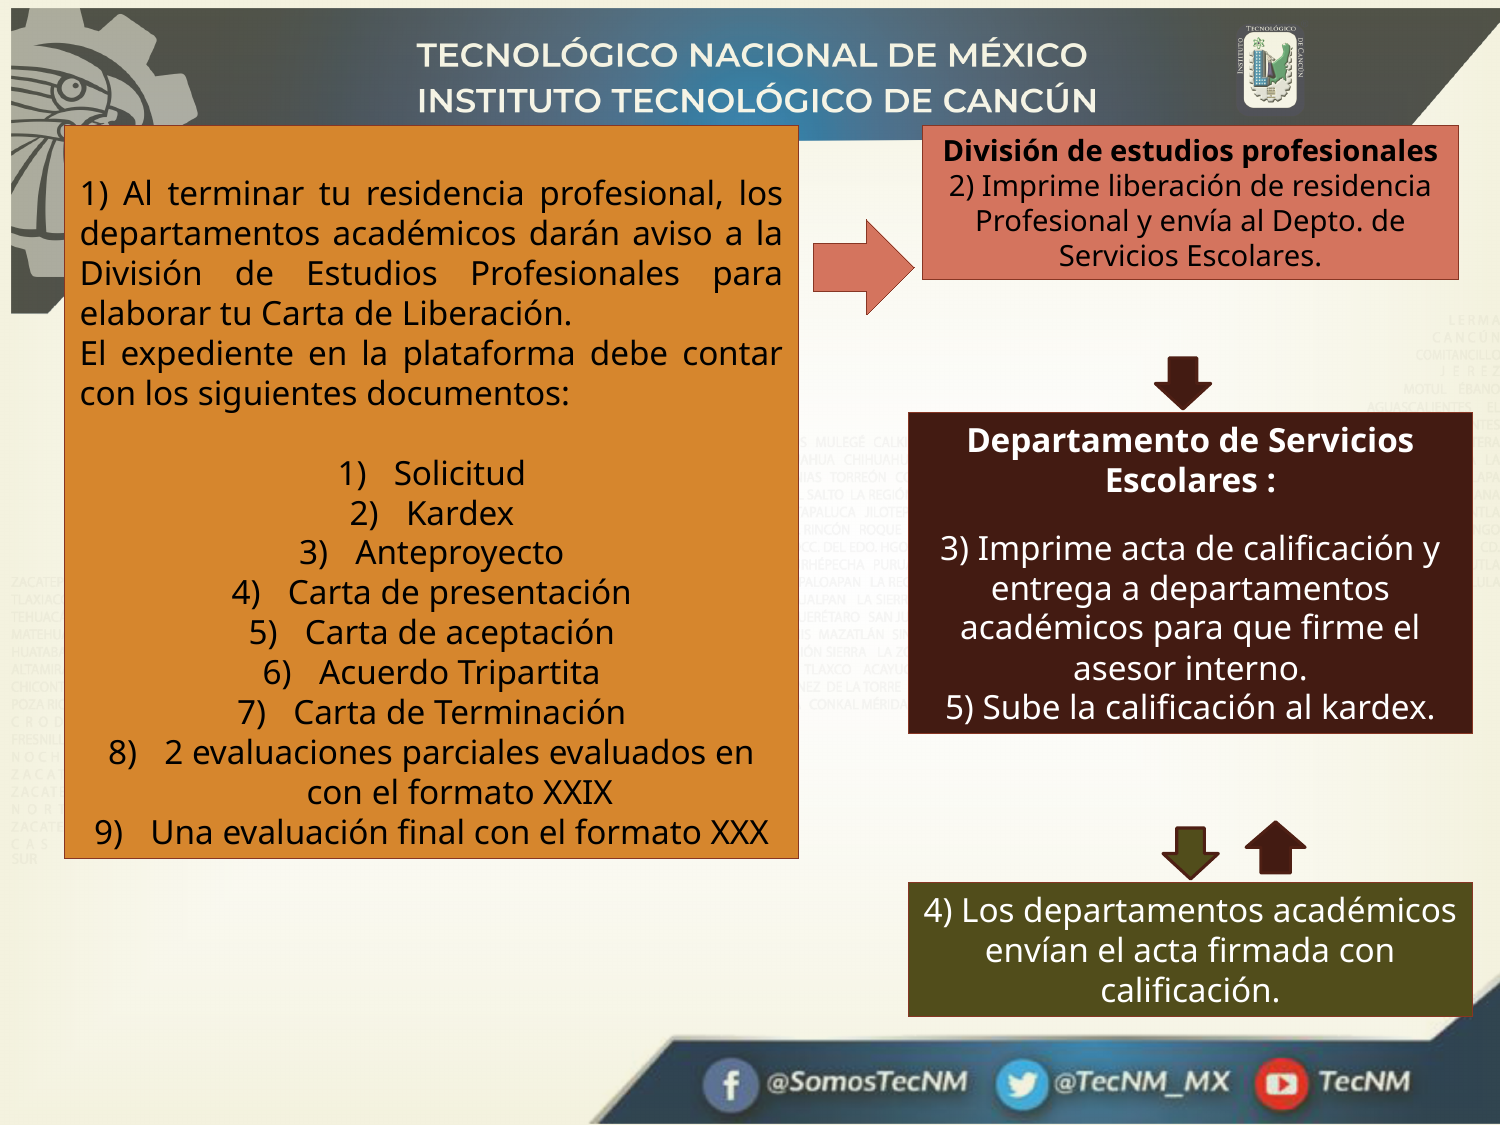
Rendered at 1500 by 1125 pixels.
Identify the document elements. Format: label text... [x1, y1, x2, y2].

text_box [1153, 356, 1213, 411]
text_box 4) Los departamentos académicos envían el acta firmada con calificación. [908, 882, 1473, 1017]
text_box FORMATO DE EVALUACIÓN [799, 713, 908, 722]
text_box [1161, 826, 1220, 881]
text_box División de estudios profesionales 2) Imprime liberación de residencia Profesional y envía al Depto. de Servicios Escolares. [922, 125, 1459, 280]
text_box Departamento de Servicios Escolares : 3) Imprime acta de calificación y entrega a departamentos académicos para que firme el asesor interno. 5) Sube la calificación al kardex. [908, 412, 1473, 734]
text_box FORMATO DE EVALUACIÓN [799, 403, 1096, 412]
text_box [813, 219, 915, 315]
text_box 1) Al terminar tu residencia profesional, los departamentos académicos darán aviso a la División de Estudios Profesionales para elaborar tu Carta de Liberación. El expediente en la plataforma debe contar con los siguientes documentos: Solicitud Kardex Anteproyecto Carta de presentación Carta de aceptación Acuerdo Tripartita Carta de Terminación 2 evaluaciones parciales evaluados en con el formato XXIX Una evaluación final con el formato XXX [64, 125, 799, 859]
text_box [1244, 820, 1307, 875]
